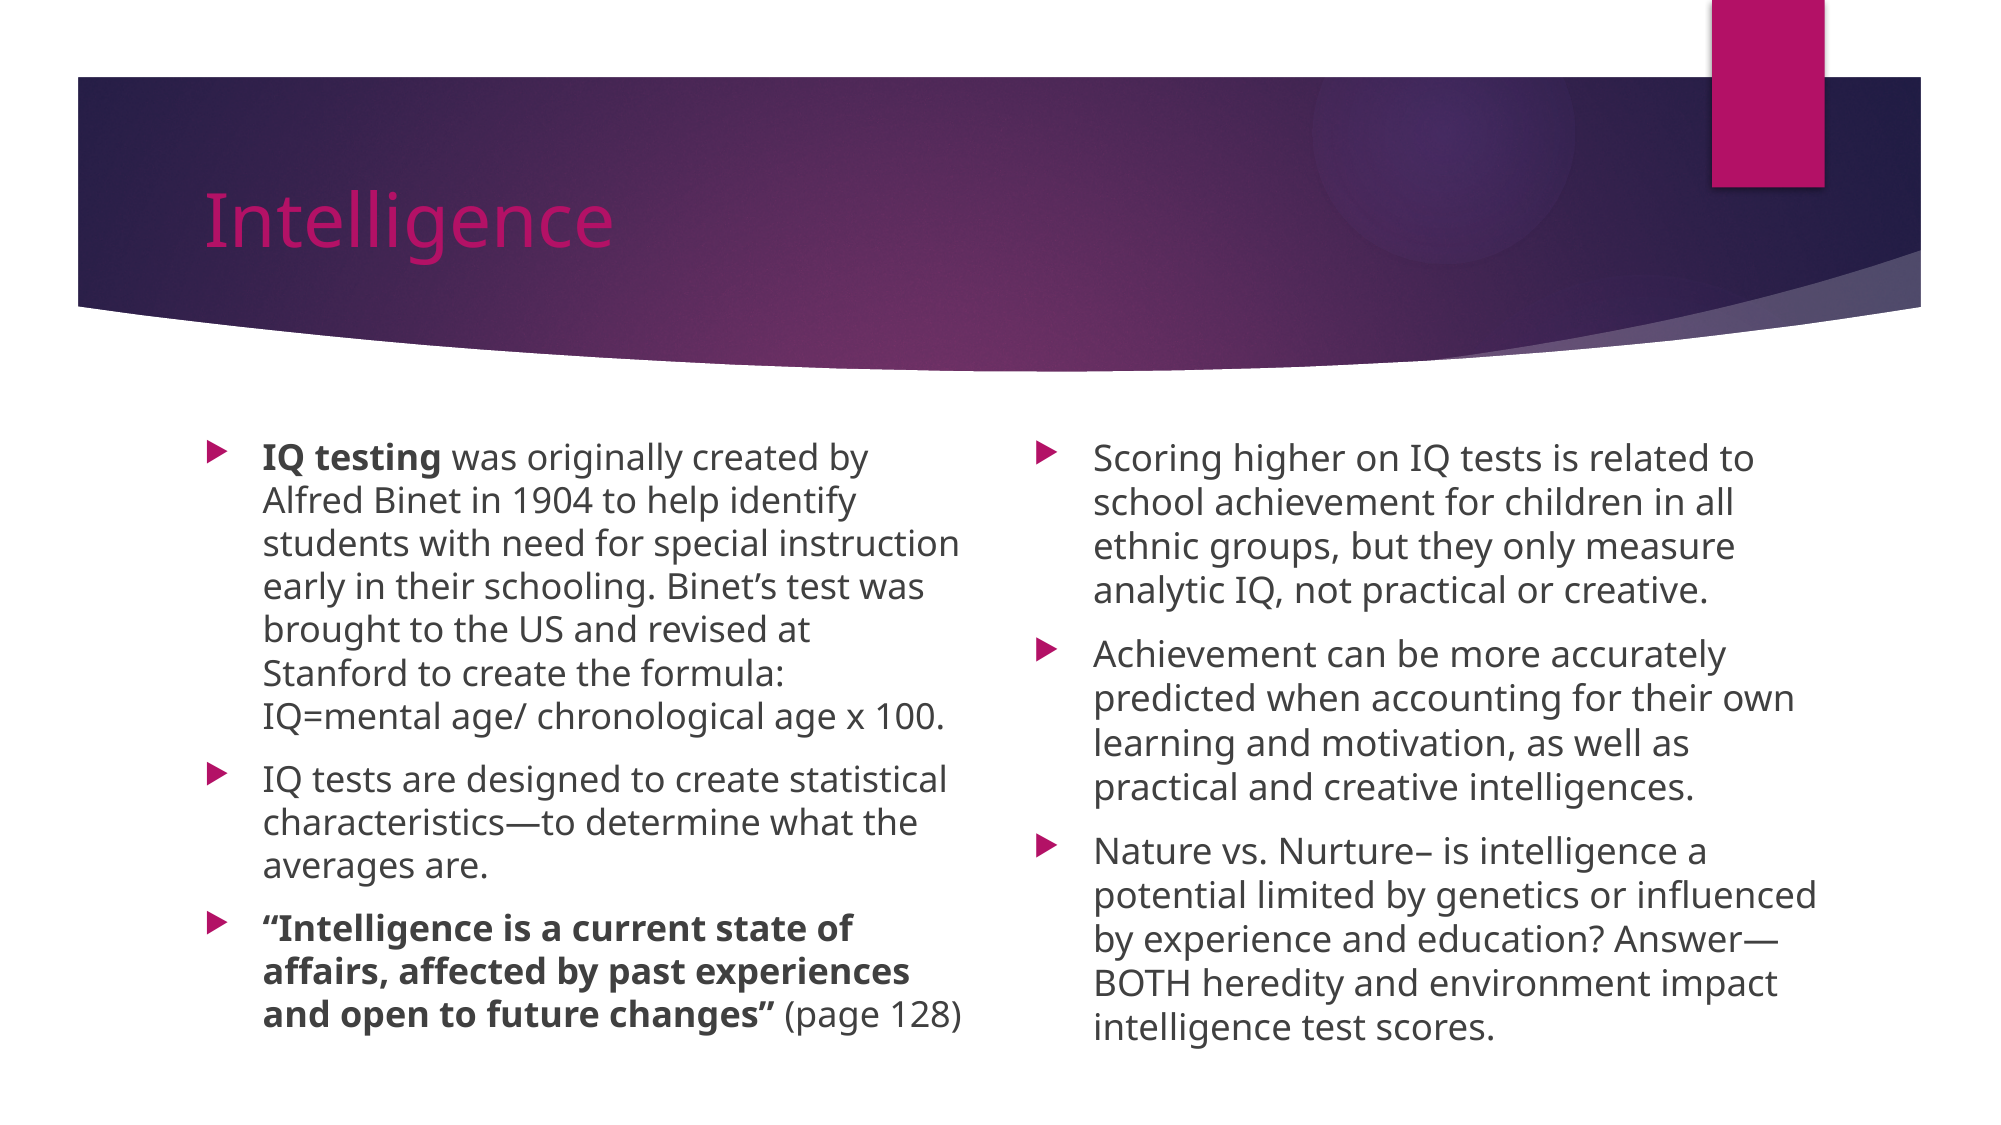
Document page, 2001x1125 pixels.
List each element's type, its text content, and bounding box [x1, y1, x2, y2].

list IQ testing was originally created by Alfred Binet in 1904 to help identify students with need for special instruction early in their schooling. Binet’s test was brought to the US and revised at Stanford to create the formula: IQ=mental age/ chronological age x 100. IQ tests are designed to create statistical characteristics—to determine what the averages are. “Intelligence is a current state of affairs, affected by past experiences and open to future changes” (page 128) [189, 427, 981, 1063]
list Scoring higher on IQ tests is related to school achievement for children in all ethnic groups, but they only measure analytic IQ, not practical or creative. Achievement can be more accurately predicted when accounting for their own learning and motivation, as well as practical and creative intelligences. Nature vs. Nurture– is intelligence a potential limited by genetics or influenced by experience and education? Answer—BOTH heredity and environment impact intelligence test scores. [1018, 427, 1843, 1063]
title Intelligence [189, 159, 1627, 276]
